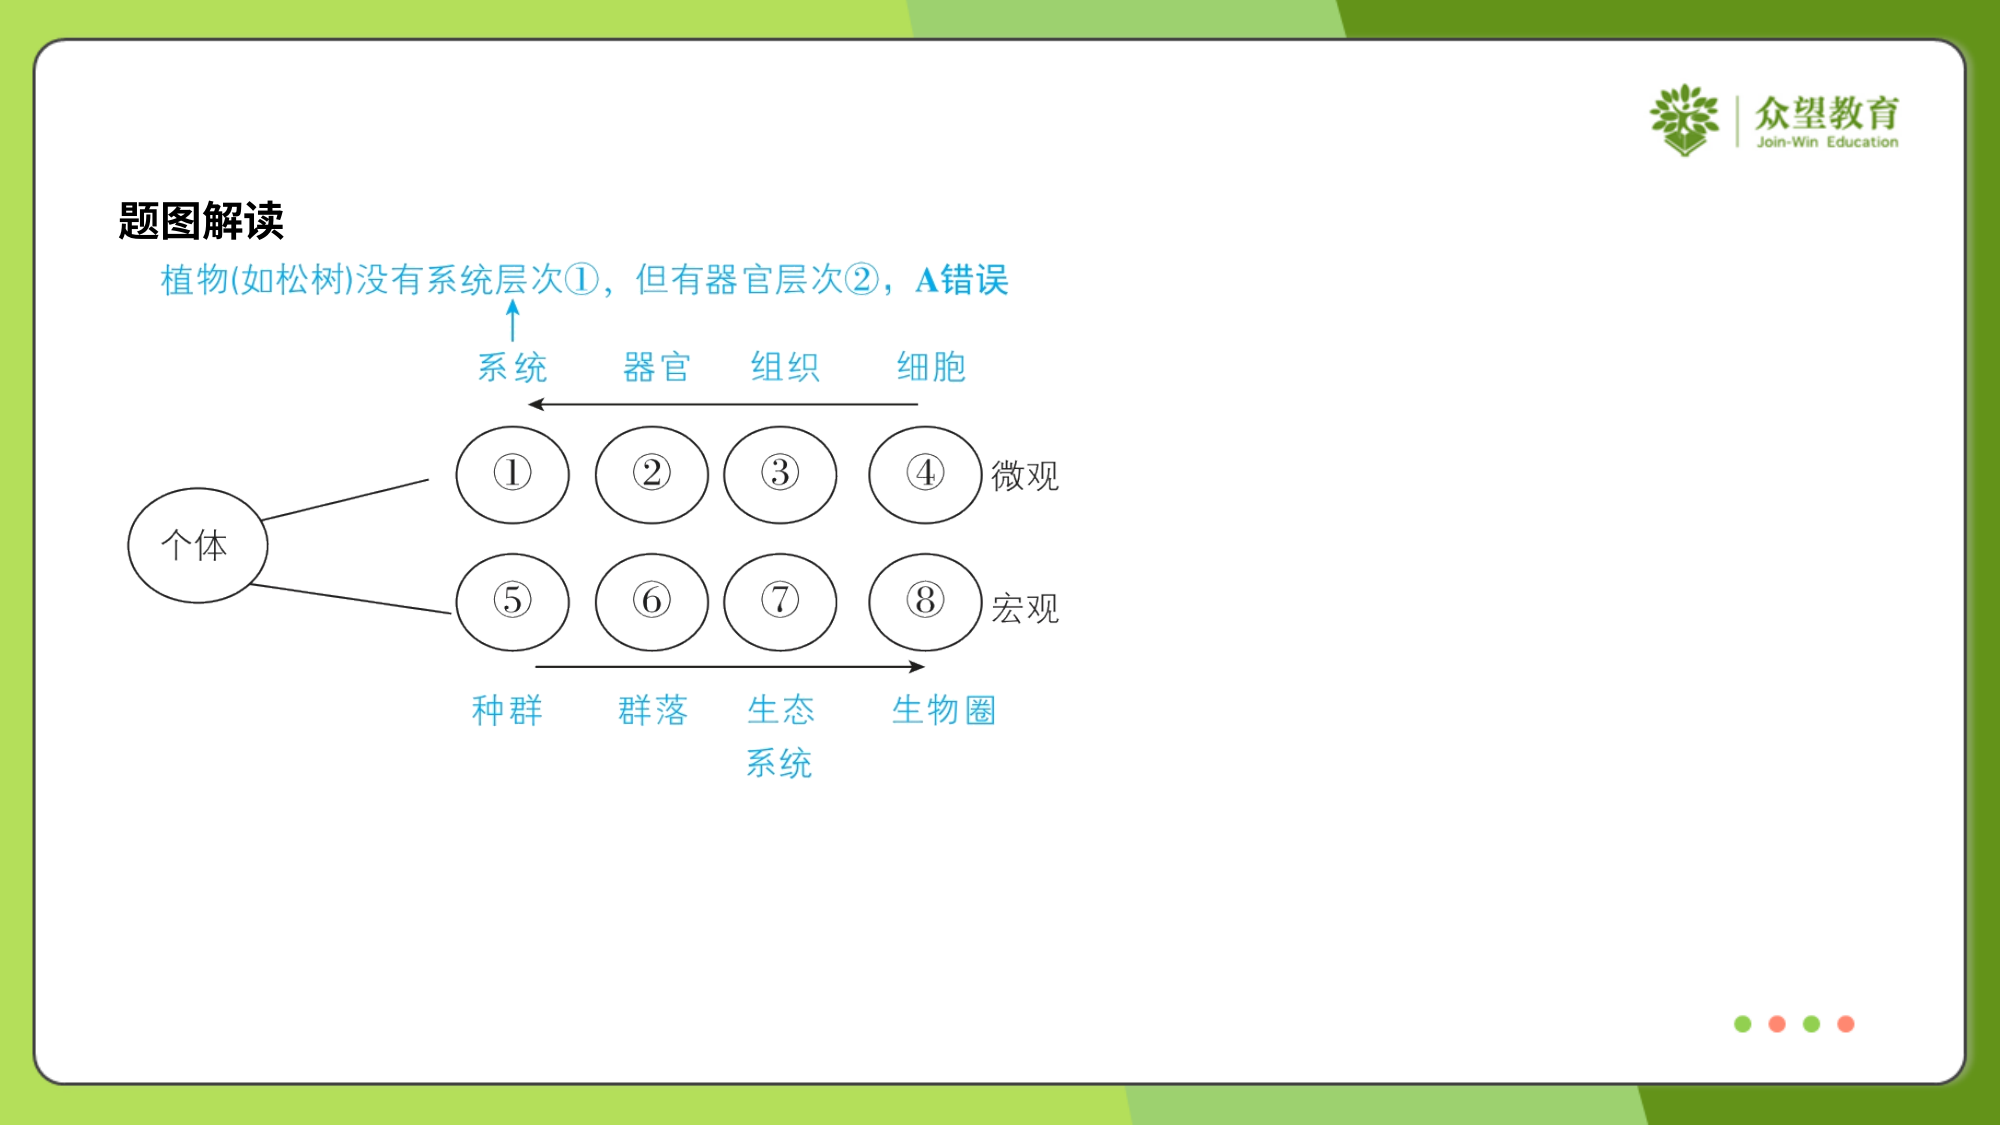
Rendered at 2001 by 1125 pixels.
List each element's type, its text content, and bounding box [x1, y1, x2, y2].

text_box 题图解读 [118, 158, 1883, 245]
picture [0, 0, 2000, 1125]
